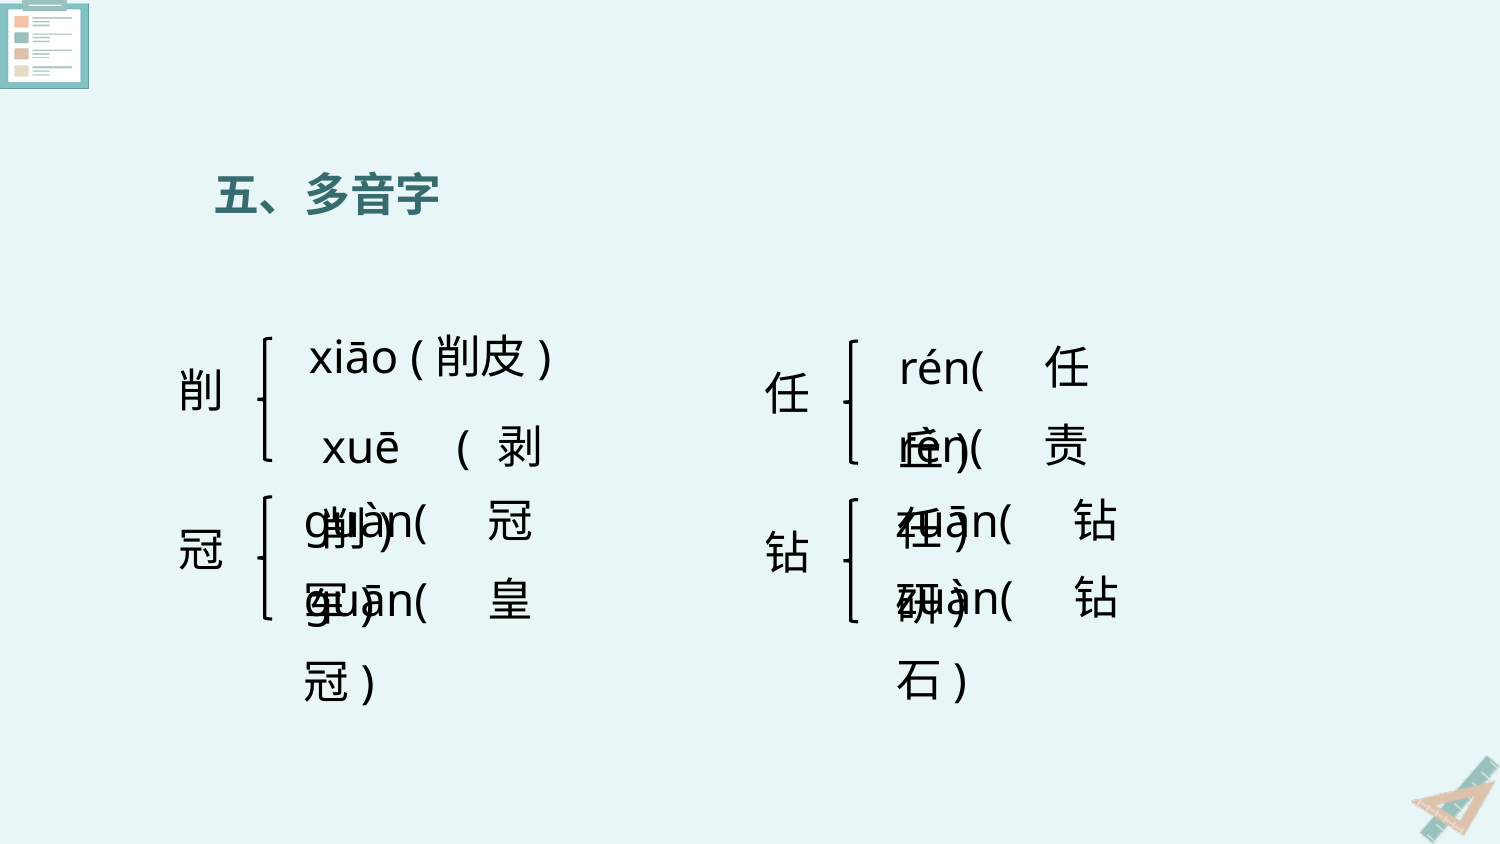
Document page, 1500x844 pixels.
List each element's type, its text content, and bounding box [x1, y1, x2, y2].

text_box [843, 340, 859, 464]
picture [0, 0, 89, 89]
text_box [875, 215, 1288, 615]
text_box zuān(钻研) [880, 456, 1133, 555]
text_box guàn(冠军) [288, 456, 548, 555]
text_box xuē (剥削) [307, 382, 559, 480]
text_box zuàn(钻石) [881, 533, 1135, 631]
text_box [257, 337, 273, 461]
text_box 任 [749, 356, 787, 427]
text_box 削 [163, 353, 201, 424]
text_box 钻 [749, 516, 796, 587]
text_box 五、多音字 [198, 130, 611, 229]
text_box guān(皇冠) [289, 535, 549, 633]
text_box [257, 496, 273, 620]
text_box 冠 [163, 513, 210, 584]
text_box [843, 499, 859, 623]
text_box rén(任丘) [884, 303, 1105, 401]
picture [1411, 755, 1500, 844]
text_box xiāo (削皮) [294, 320, 567, 391]
text_box rèn(责任) [882, 381, 1104, 456]
